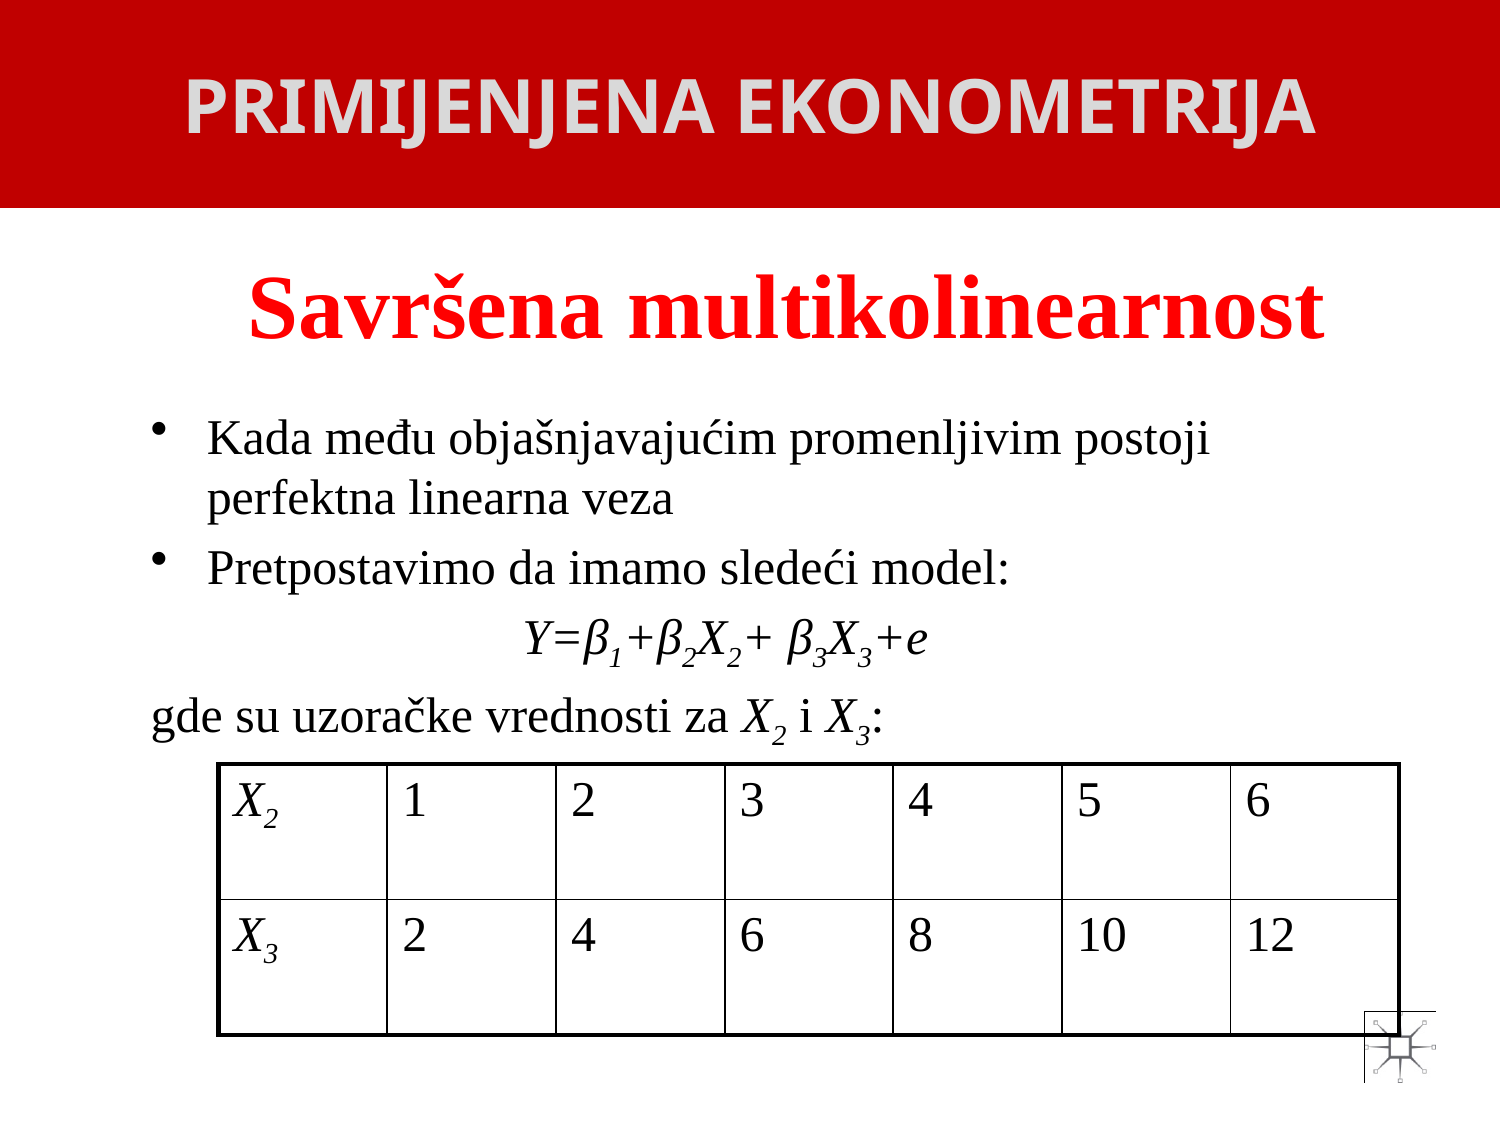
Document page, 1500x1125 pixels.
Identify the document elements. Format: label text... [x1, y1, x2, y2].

table_cell X3 [221, 900, 386, 1033]
table_header 5 [1063, 766, 1230, 899]
table_cell 6 [726, 900, 892, 1033]
table_cell 4 [557, 900, 724, 1033]
table_cell 8 [894, 900, 1061, 1033]
title Savršena multikolinearnost [111, 243, 1463, 360]
list Kada među objašnjavajućim promenljivim postoji perfektna linearna veza Pretpostavimo da imamo sledeći model: Y=β1+β2X2+ β3X3+e gde su uzoračke vrednosti za X2 i X3: [135, 396, 1316, 752]
table_cell 10 [1063, 900, 1230, 1033]
table_header 6 [1231, 766, 1397, 899]
text_box PRIMIJENJENA EKONOMETRIJA [0, 0, 1500, 208]
picture [1364, 1011, 1436, 1083]
table_header 2 [557, 766, 724, 899]
table_header 3 [726, 766, 892, 899]
table_header 4 [894, 766, 1061, 899]
table_cell 12 [1231, 900, 1397, 1033]
table_header X2 [221, 766, 386, 899]
table_cell 2 [388, 900, 555, 1033]
table_header 1 [388, 766, 555, 899]
